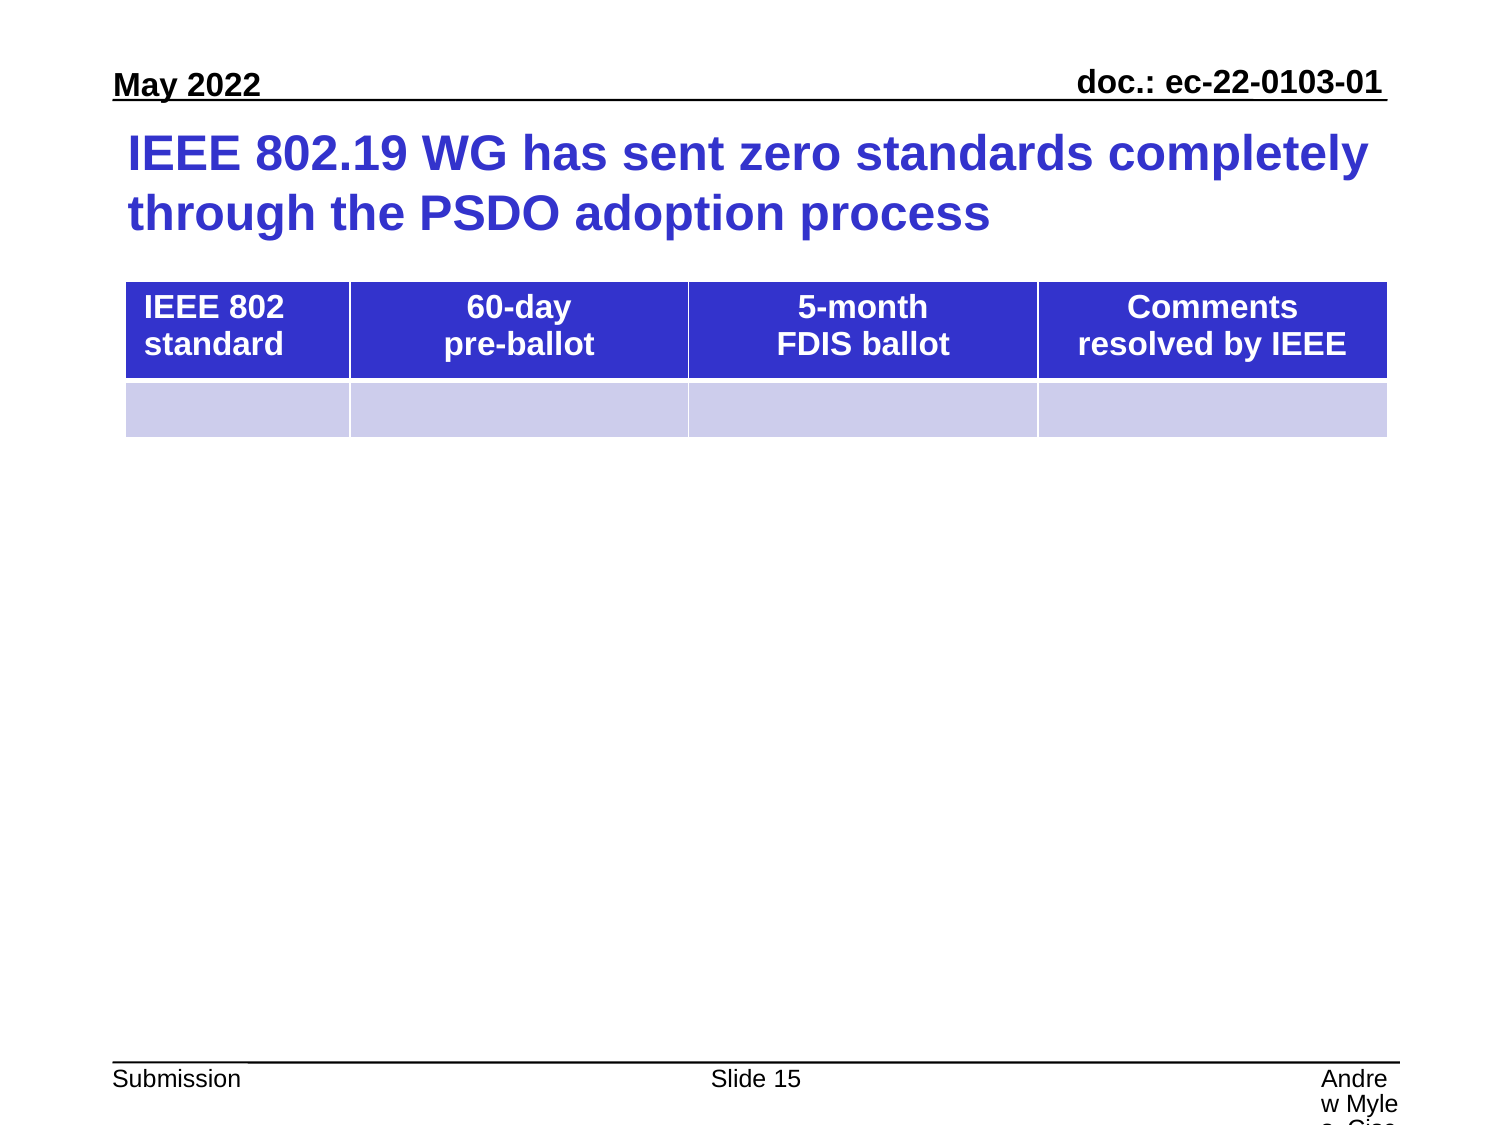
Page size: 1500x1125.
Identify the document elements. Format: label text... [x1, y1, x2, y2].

table_cell [126, 383, 349, 437]
table_header IEEE 802 standard [126, 282, 349, 378]
footer Andrew Myles, Cisco [1320, 1061, 1402, 1093]
slide_number Slide 15 [709, 1061, 803, 1093]
title IEEE 802.19 WG has sent zero standards completely through the PSDO adoption process [112, 112, 1388, 288]
table_cell [351, 383, 688, 437]
table_header 60-day pre-ballot [351, 282, 688, 378]
table_cell [689, 383, 1037, 437]
table_header 5-month FDIS ballot [689, 282, 1037, 378]
table_cell [1039, 383, 1387, 437]
table_header Comments resolved by IEEE [1039, 282, 1387, 378]
